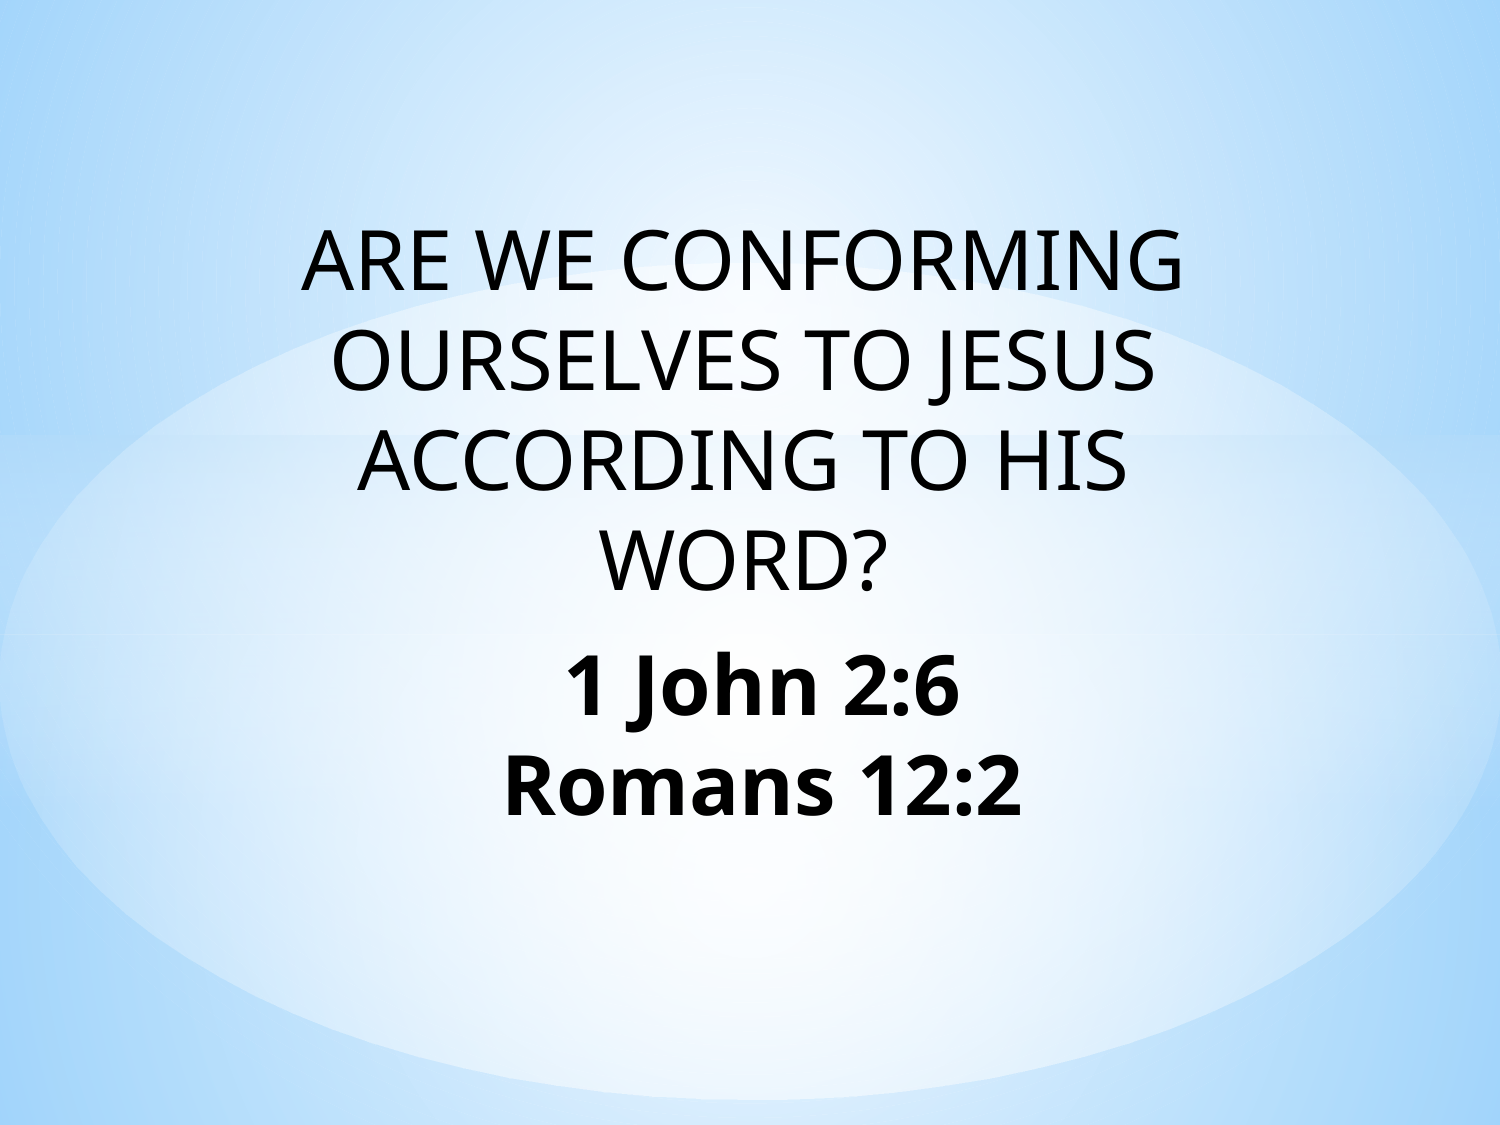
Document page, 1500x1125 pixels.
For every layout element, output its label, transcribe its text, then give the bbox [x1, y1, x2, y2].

text_box ARE WE CONFORMING OURSELVES TO JESUS ACCORDING TO HIS WORD? [200, 199, 1288, 615]
text_box 1 John 2:6 Romans 12:2 [337, 624, 1188, 840]
